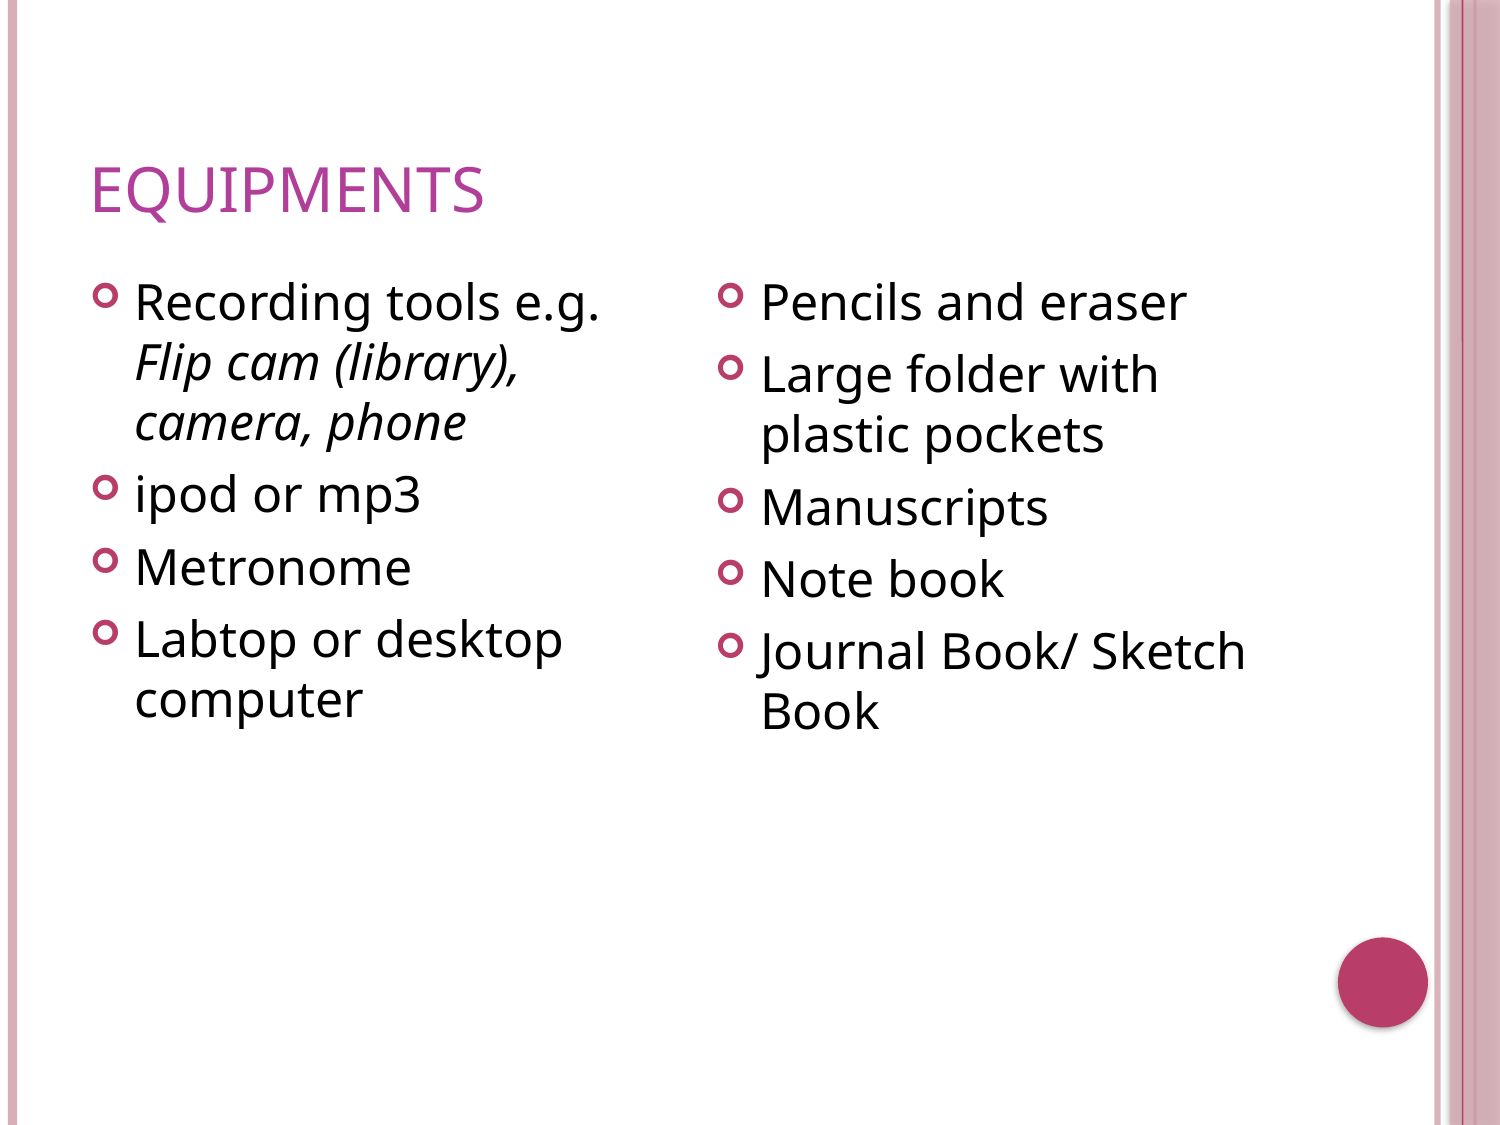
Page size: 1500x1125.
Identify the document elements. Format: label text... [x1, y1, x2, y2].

list Pencils and eraser Large folder with plastic pockets Manuscripts Note book Journal Book/ Sketch Book [700, 262, 1301, 1013]
title Equipments [75, 45, 1300, 233]
list Recording tools e.g. Flip cam (library), camera, phone ipod or mp3 Metronome Labtop or desktop computer [75, 262, 675, 1013]
